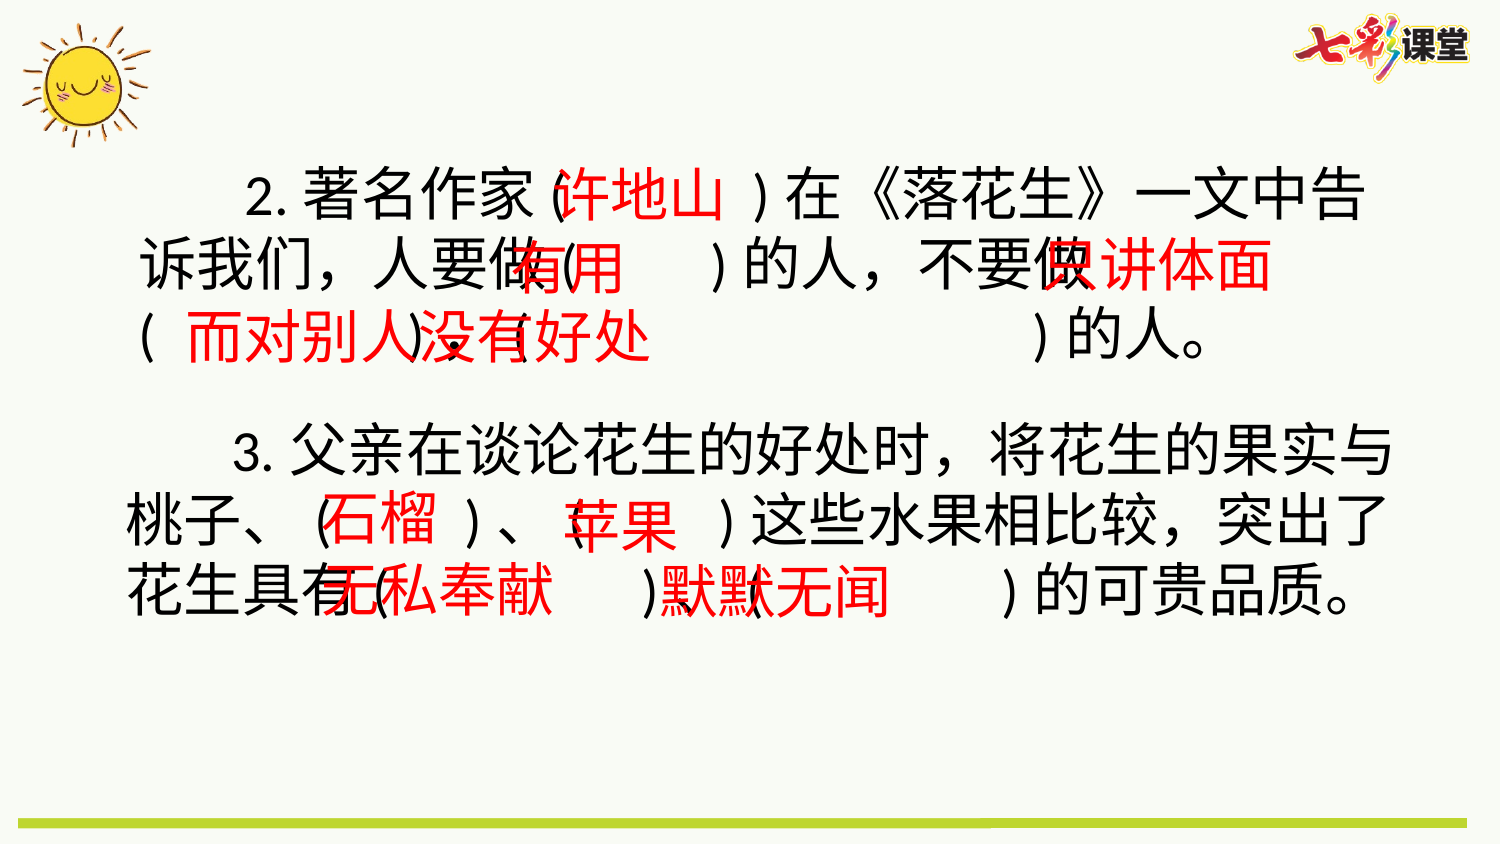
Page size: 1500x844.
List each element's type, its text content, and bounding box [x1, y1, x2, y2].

text_box 而对别人没有好处 [170, 292, 821, 378]
text_box 只讲体面 [1026, 220, 1369, 306]
text_box 石榴 [307, 473, 480, 545]
text_box 3.父亲在谈论花生的好处时，将花生的果实与桃子、( )、( )这些水果相比较，突出了花生具有( )、( )的可贵品质。 [110, 406, 1412, 631]
text_box 苹果 [547, 482, 696, 568]
picture [18, 771, 1467, 844]
text_box 无私奉献 [307, 545, 622, 631]
text_box 默默无闻 [644, 547, 950, 633]
text_box 2.著名作家( )在《落花生》一文中告诉我们，人要做( )的人，不要做( )，( )的人。 [123, 150, 1412, 375]
picture [0, 0, 173, 172]
text_box 有用 [495, 223, 645, 292]
text_box 许地山 [537, 151, 752, 236]
picture [1291, 9, 1472, 87]
